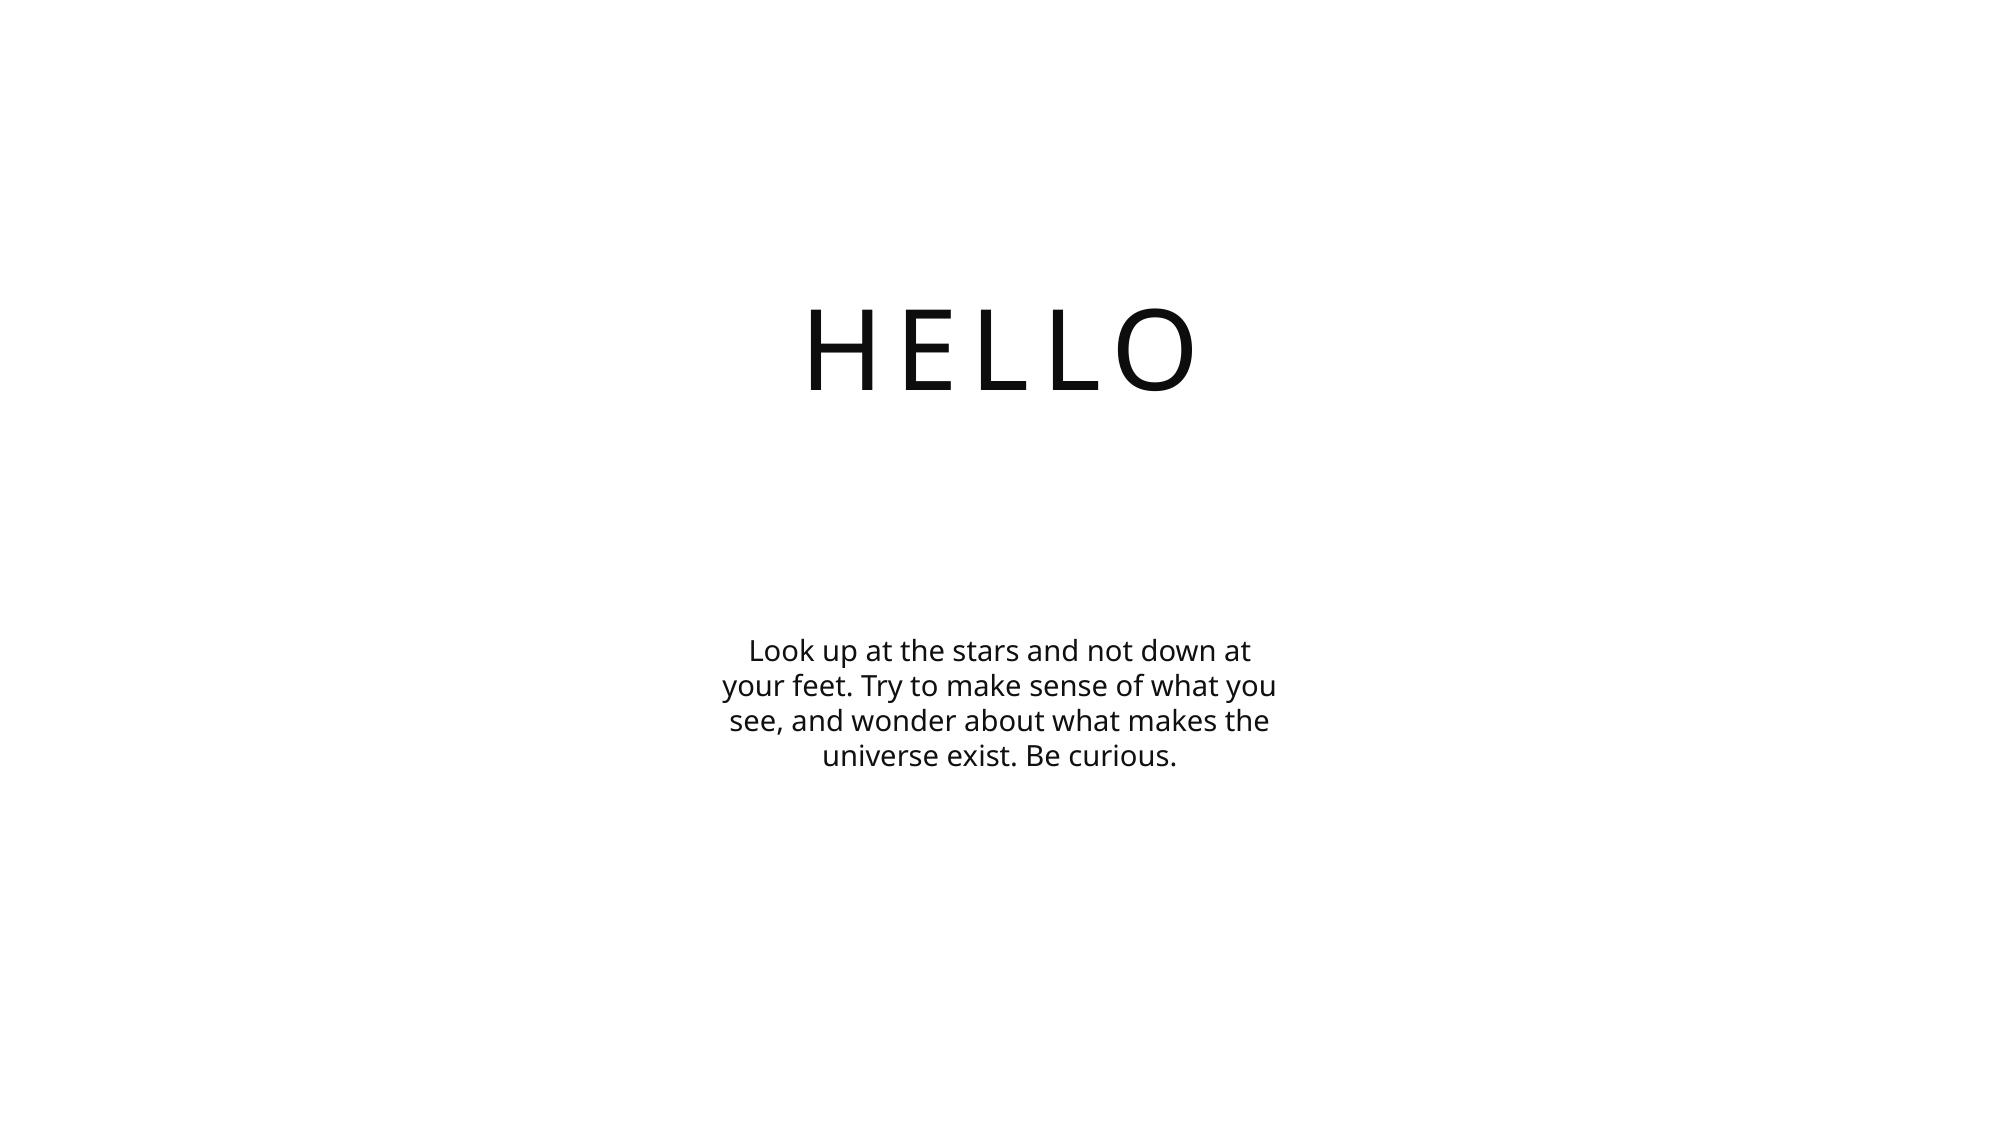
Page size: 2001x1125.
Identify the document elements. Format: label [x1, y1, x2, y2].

picture [203, 101, 1797, 1024]
